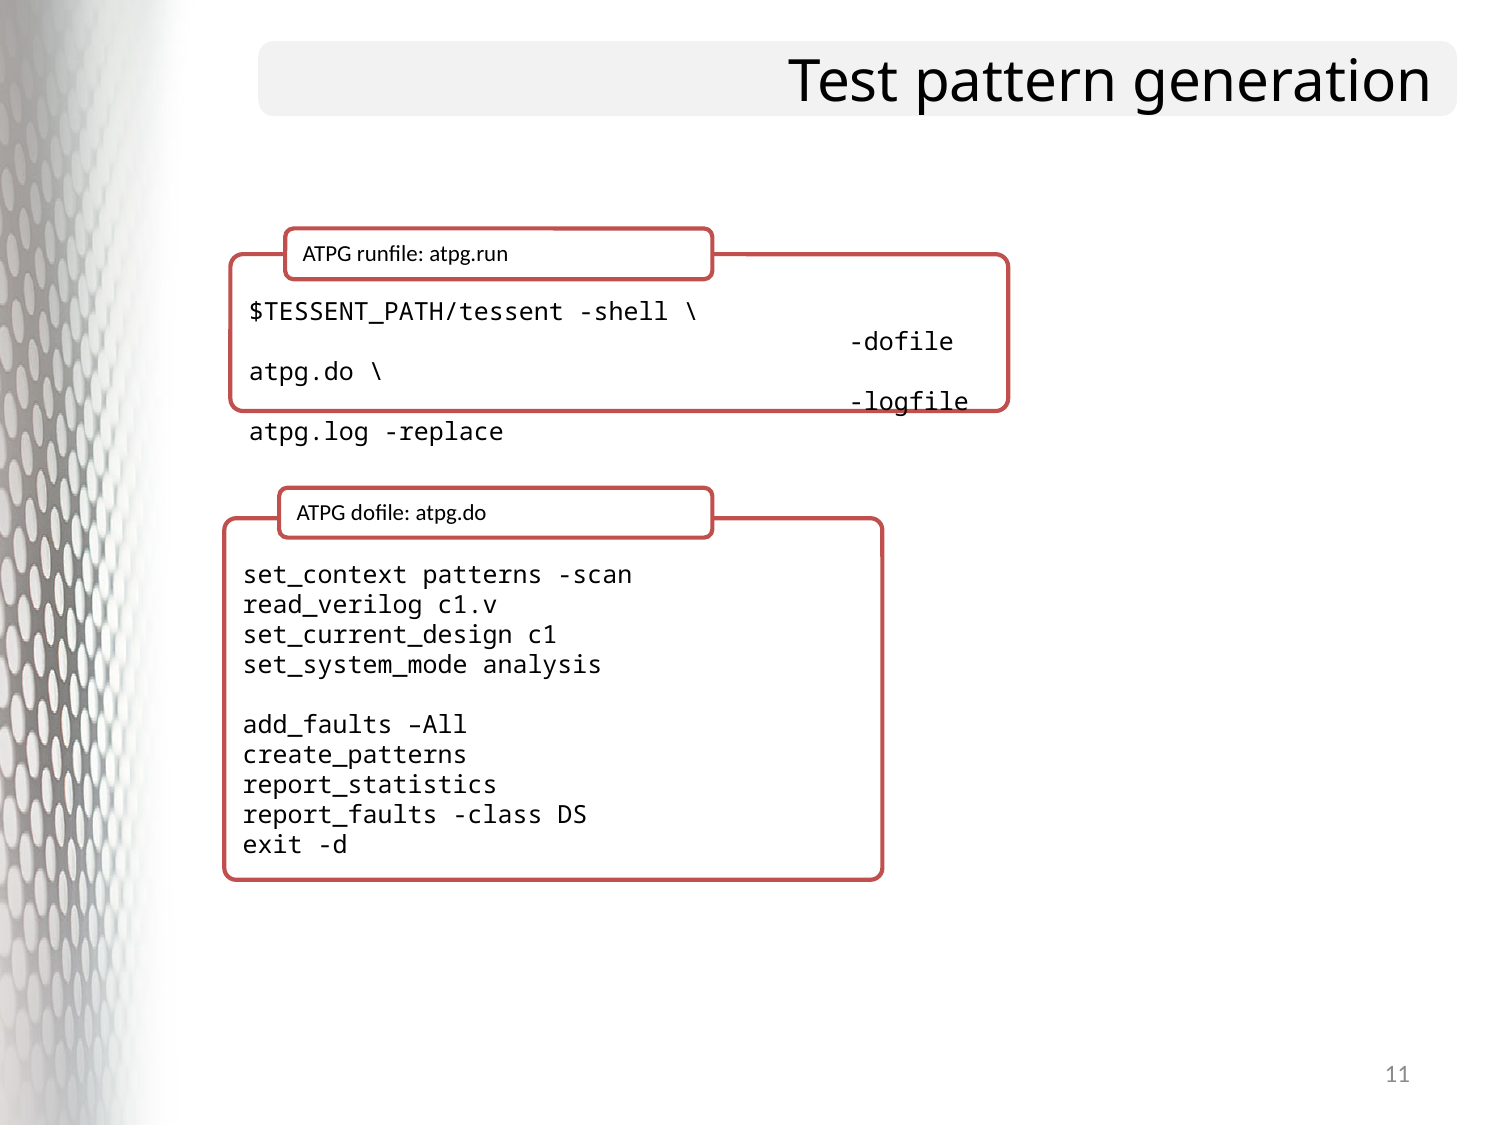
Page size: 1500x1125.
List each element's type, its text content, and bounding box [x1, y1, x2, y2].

title Test pattern generation [258, 40, 1449, 117]
picture [0, 0, 200, 1125]
slide_number 11 [1074, 1042, 1425, 1103]
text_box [224, 487, 883, 881]
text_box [230, 228, 1009, 412]
